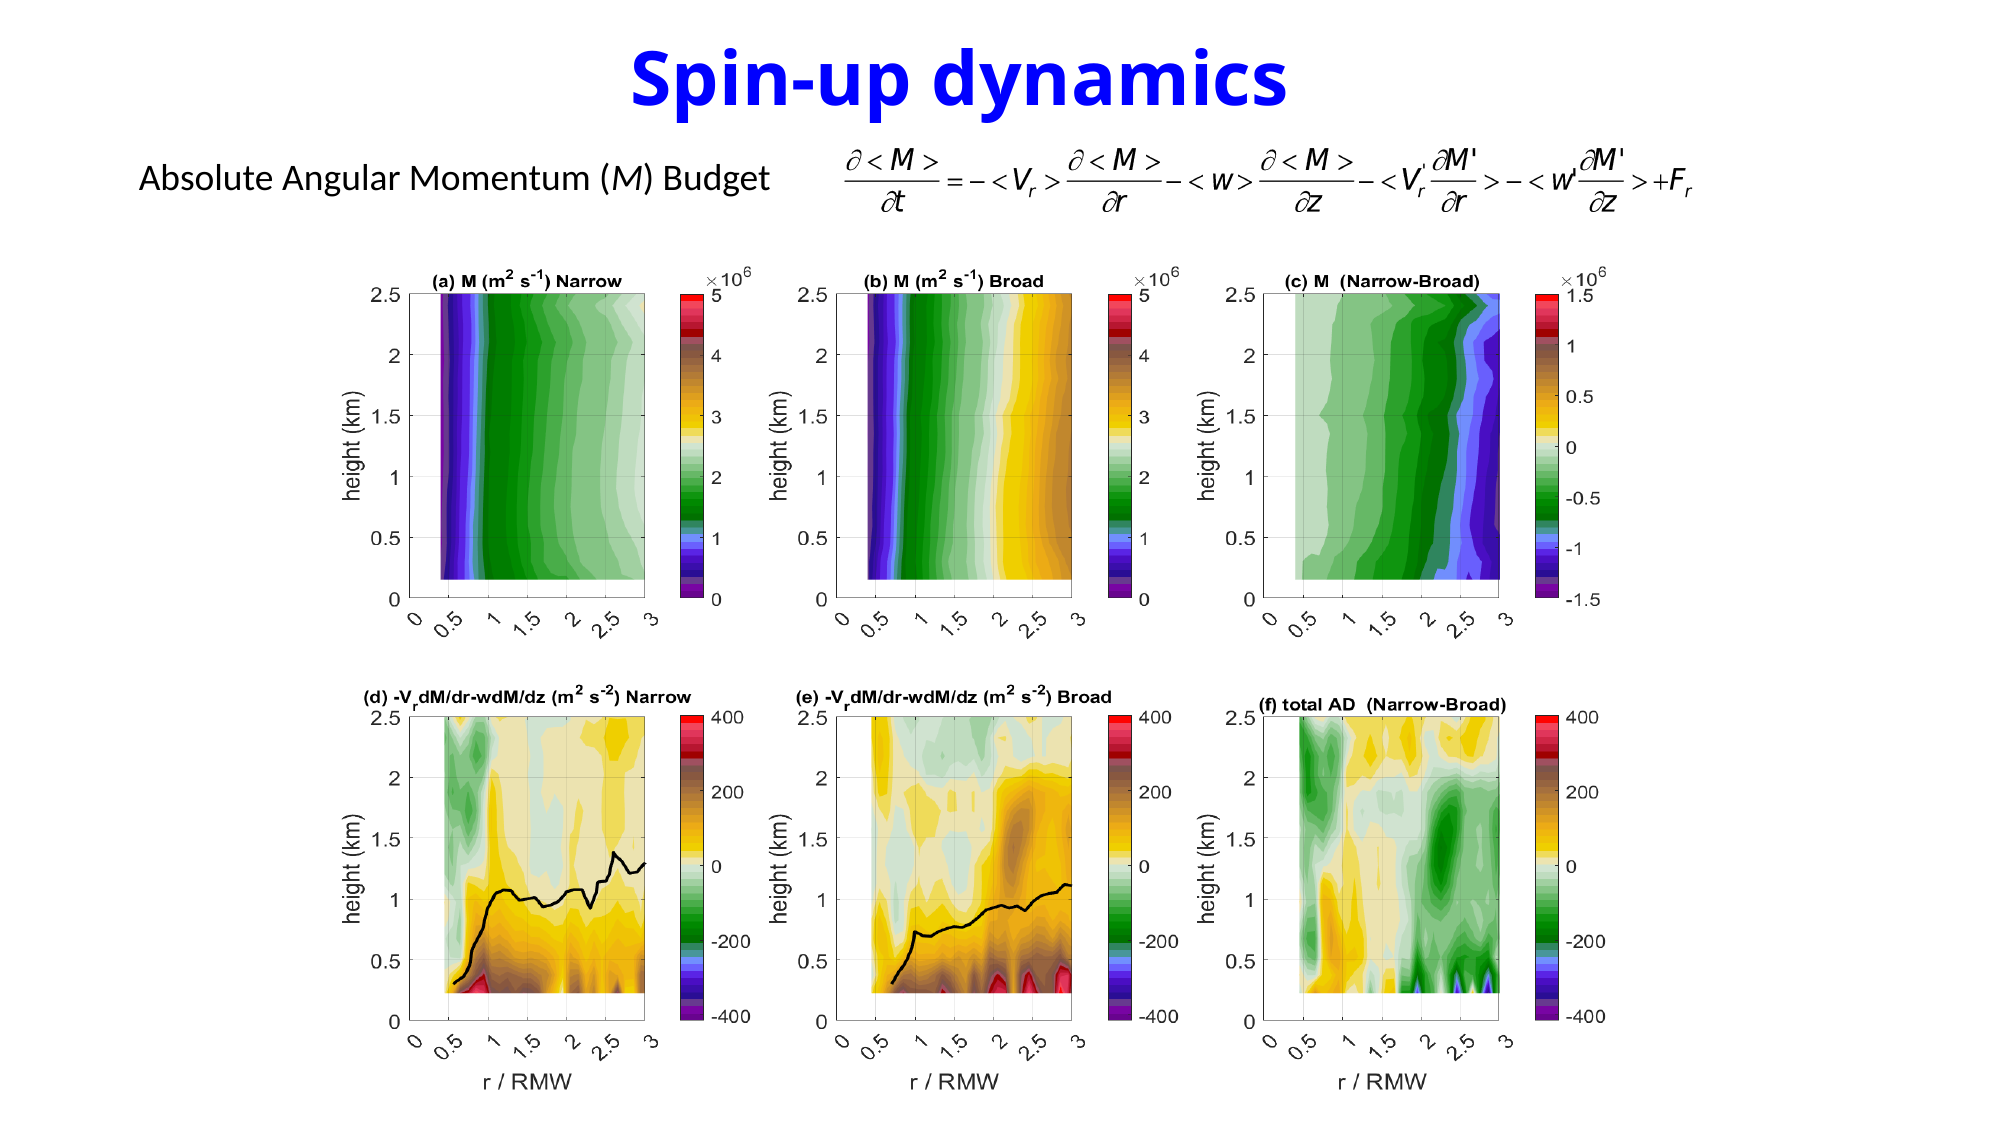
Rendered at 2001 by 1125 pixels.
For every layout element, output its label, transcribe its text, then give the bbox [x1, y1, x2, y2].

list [317, 247, 1622, 1107]
text_box Absolute Angular Momentum (M) Budget [123, 145, 821, 206]
title Spin-up dynamics [95, 18, 1845, 144]
picture [840, 145, 1694, 217]
